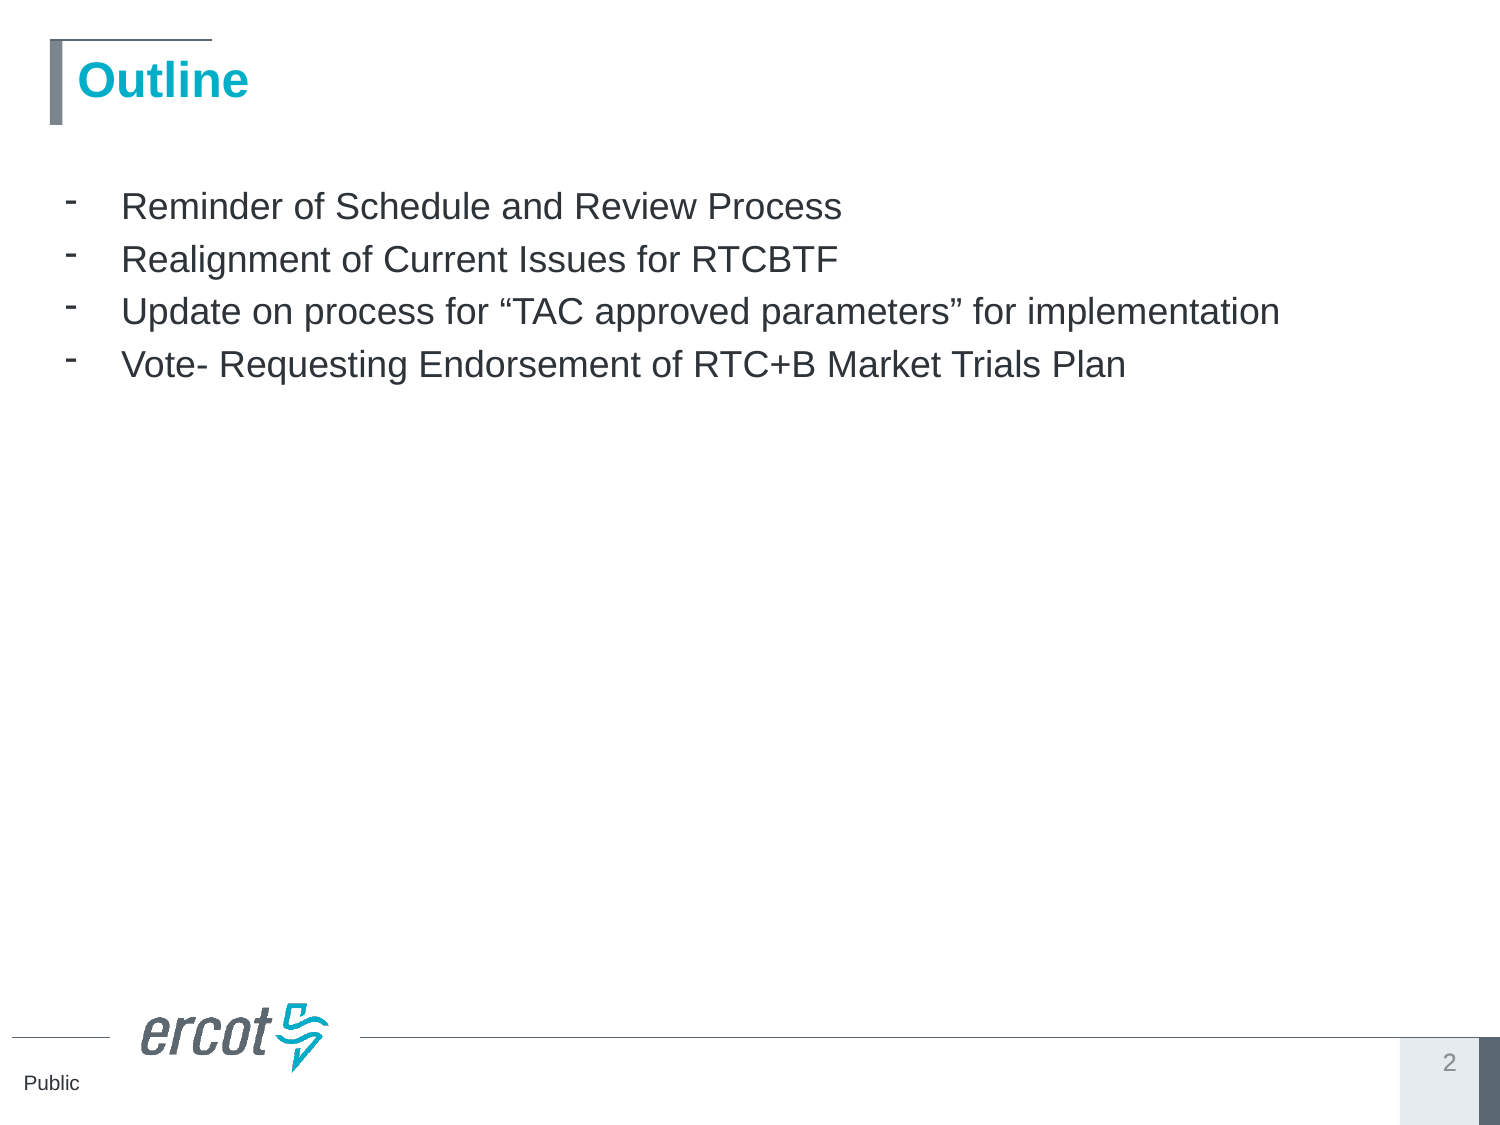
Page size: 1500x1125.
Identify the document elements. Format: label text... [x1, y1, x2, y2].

picture [137, 999, 332, 1075]
list Reminder of Schedule and Review Process Realignment of Current Issues for RTCBTF Update on process for “TAC approved parameters” for implementation Vote- Requesting Endorsement of RTC+B Market Trials Plan [50, 174, 1450, 972]
slide_number 2 [1400, 1037, 1500, 1087]
title Outline [62, 39, 1450, 134]
